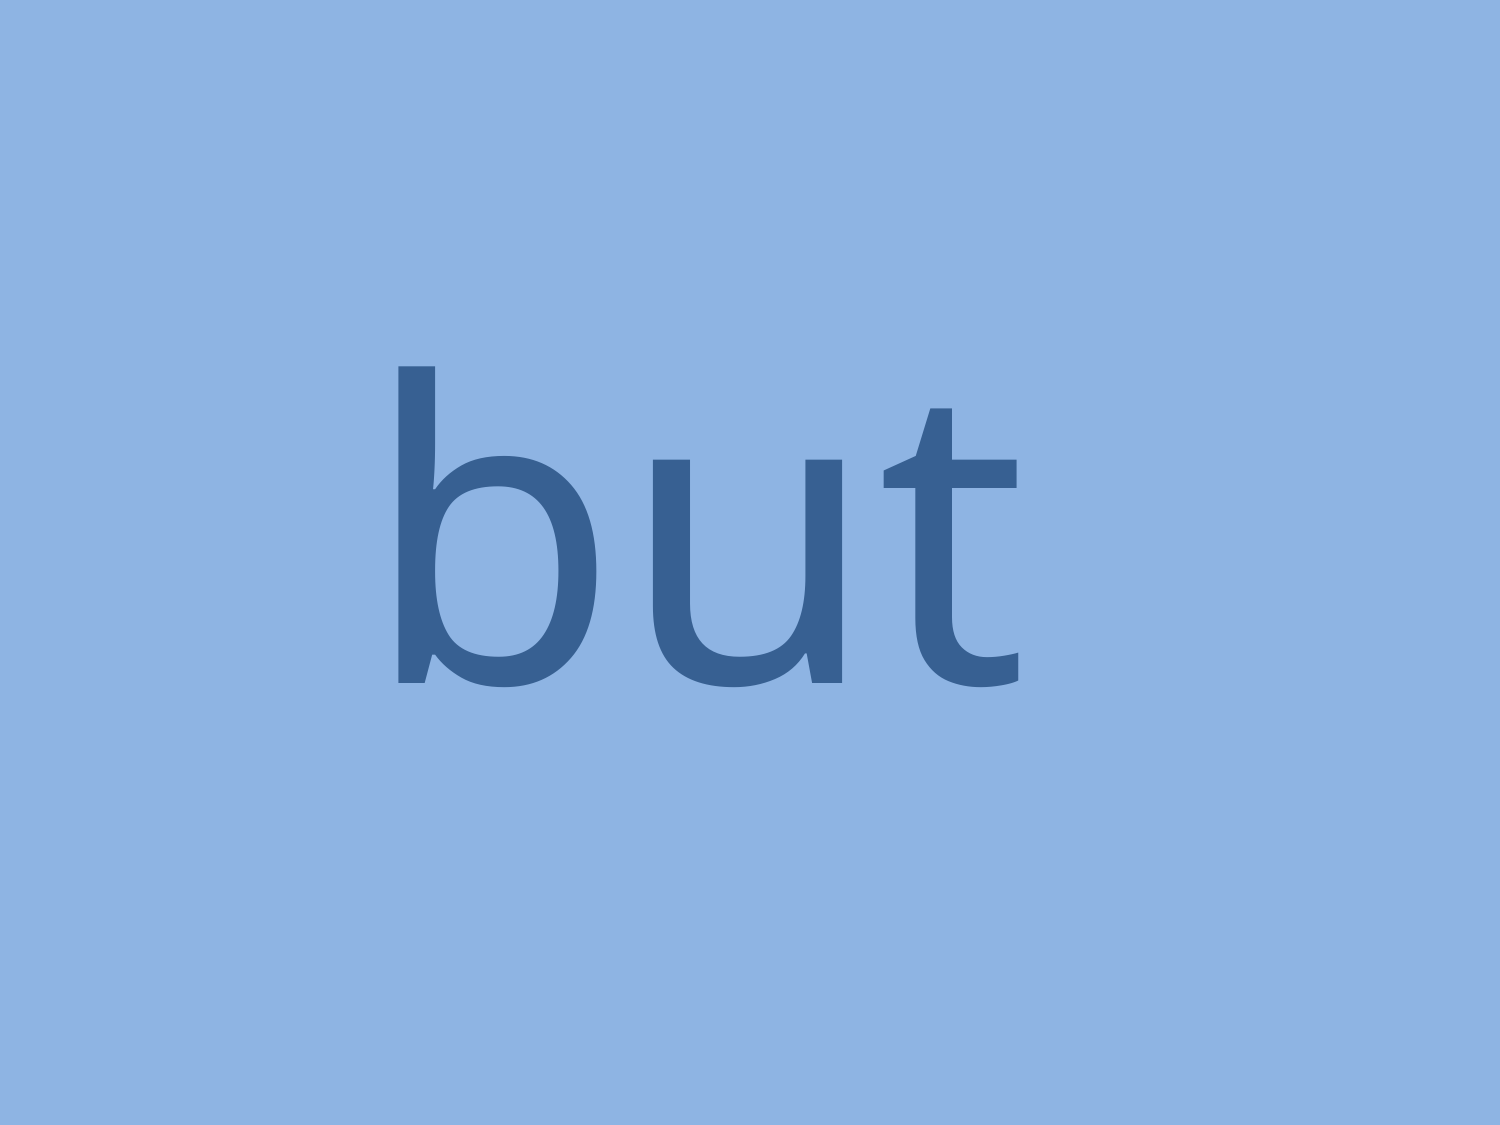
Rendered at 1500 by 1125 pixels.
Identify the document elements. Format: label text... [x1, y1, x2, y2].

text_box but [41, 259, 1459, 775]
